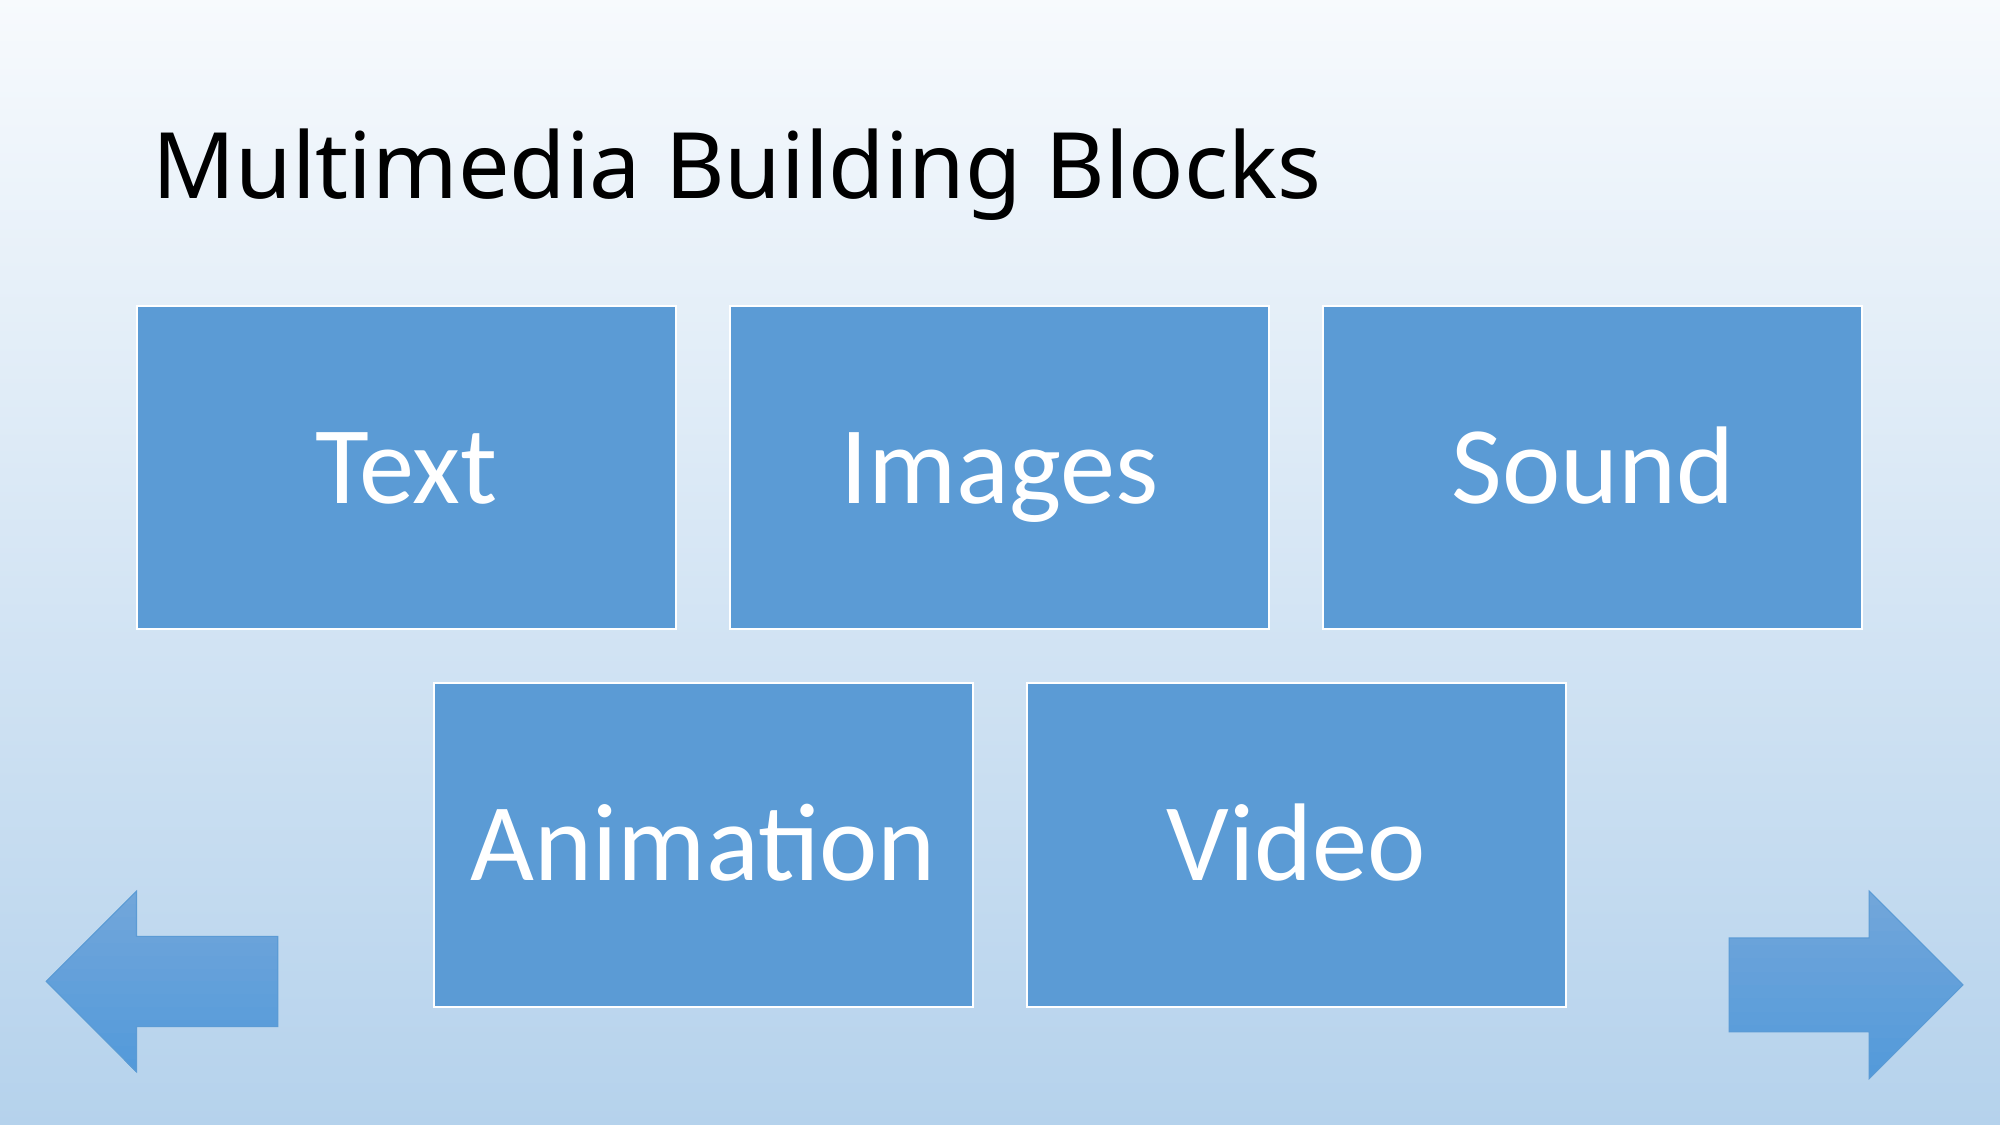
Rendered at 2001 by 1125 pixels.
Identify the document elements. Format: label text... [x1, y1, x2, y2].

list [137, 299, 1863, 1014]
text_box [1728, 889, 1964, 1080]
text_box [45, 889, 279, 1074]
title Multimedia Building Blocks [137, 59, 1863, 278]
